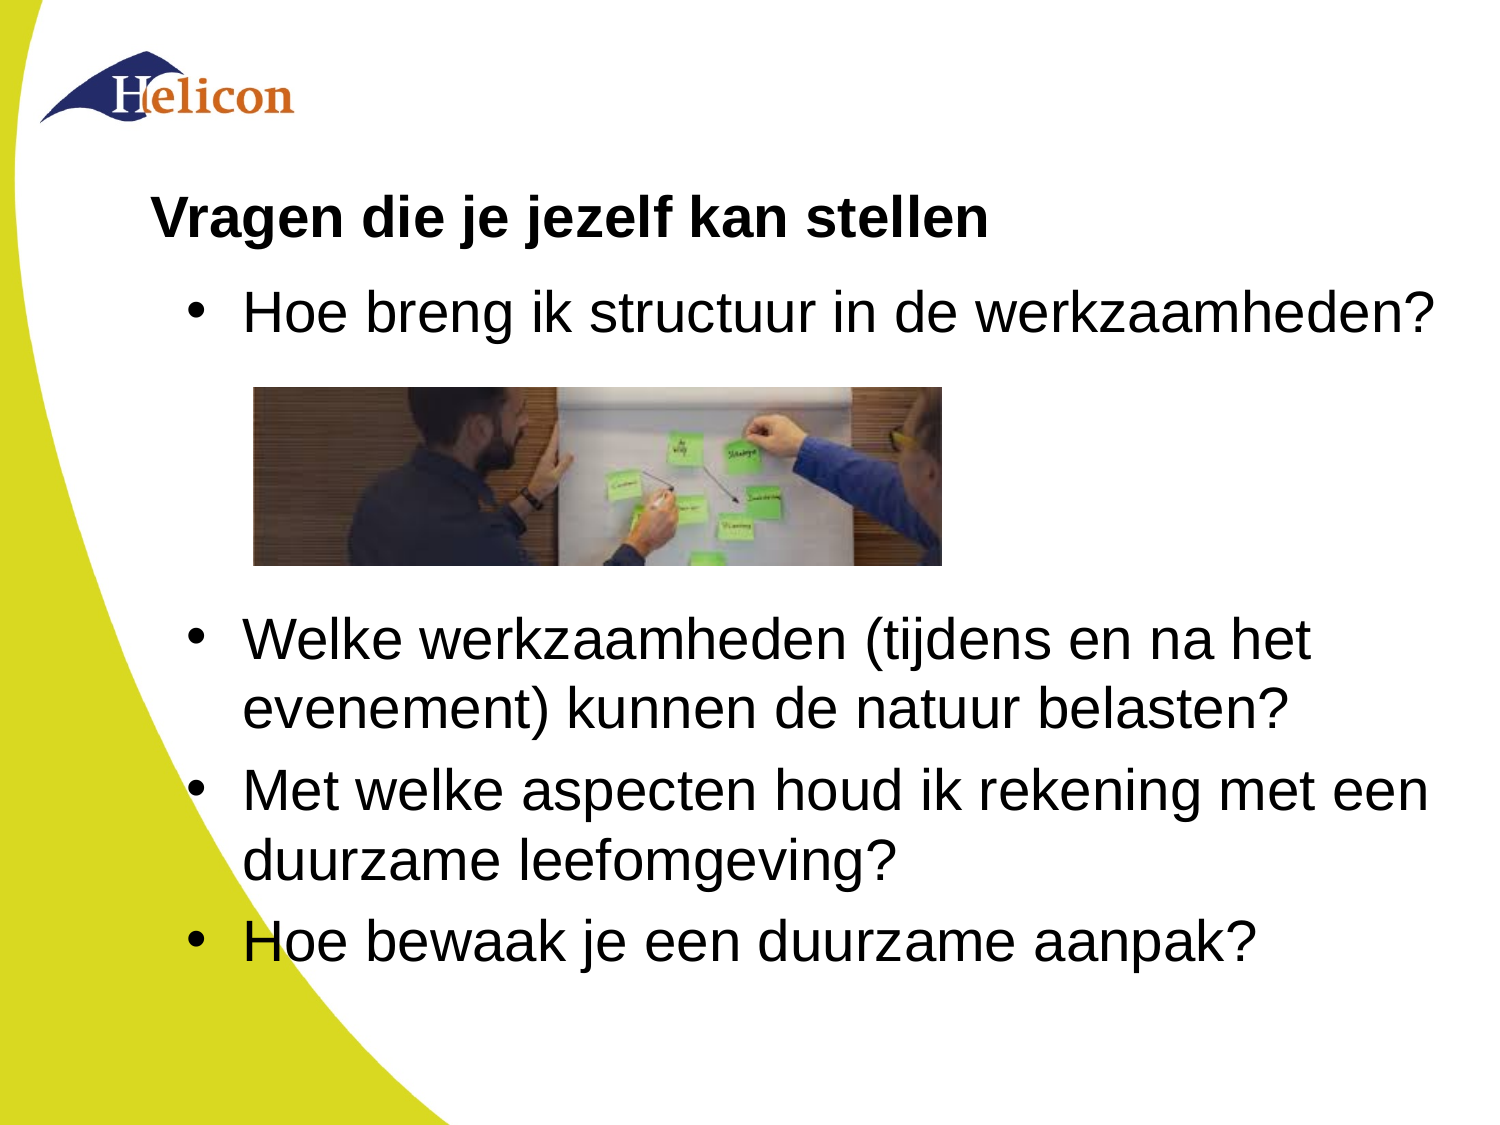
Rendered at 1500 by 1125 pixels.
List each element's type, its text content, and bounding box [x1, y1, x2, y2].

picture [0, 0, 1500, 1125]
list Hoe breng ik structuur in de werkzaamheden? Welke werkzaamheden (tijdens en na het evenement) kunnen de natuur belasten? Met welke aspecten houd ik rekening met een duurzame leefomgeving? Hoe bewaak je een duurzame aanpak? [171, 267, 1459, 1076]
title Vragen die je jezelf kan stellen [135, 160, 1226, 268]
